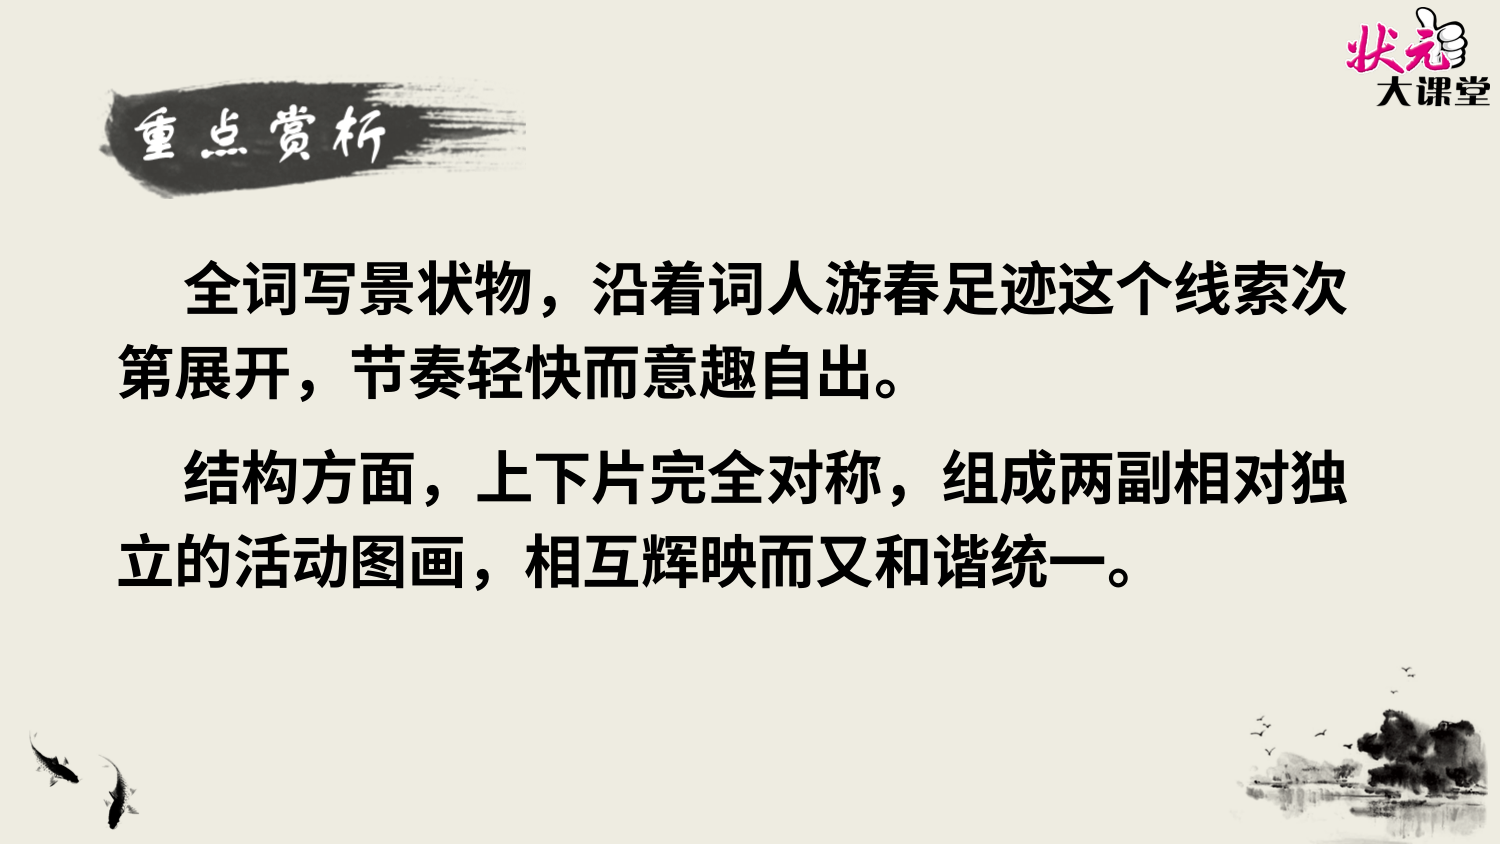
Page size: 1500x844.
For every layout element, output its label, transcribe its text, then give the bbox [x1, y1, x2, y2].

picture [0, 0, 1500, 844]
text_box 全词写景状物，沿着词人游春足迹这个线索次第展开，节奏轻快而意趣自出。 结构方面，上下片完全对称，组成两副相对独立的活动图画，相互辉映而又和谐统一。 [102, 230, 1377, 603]
